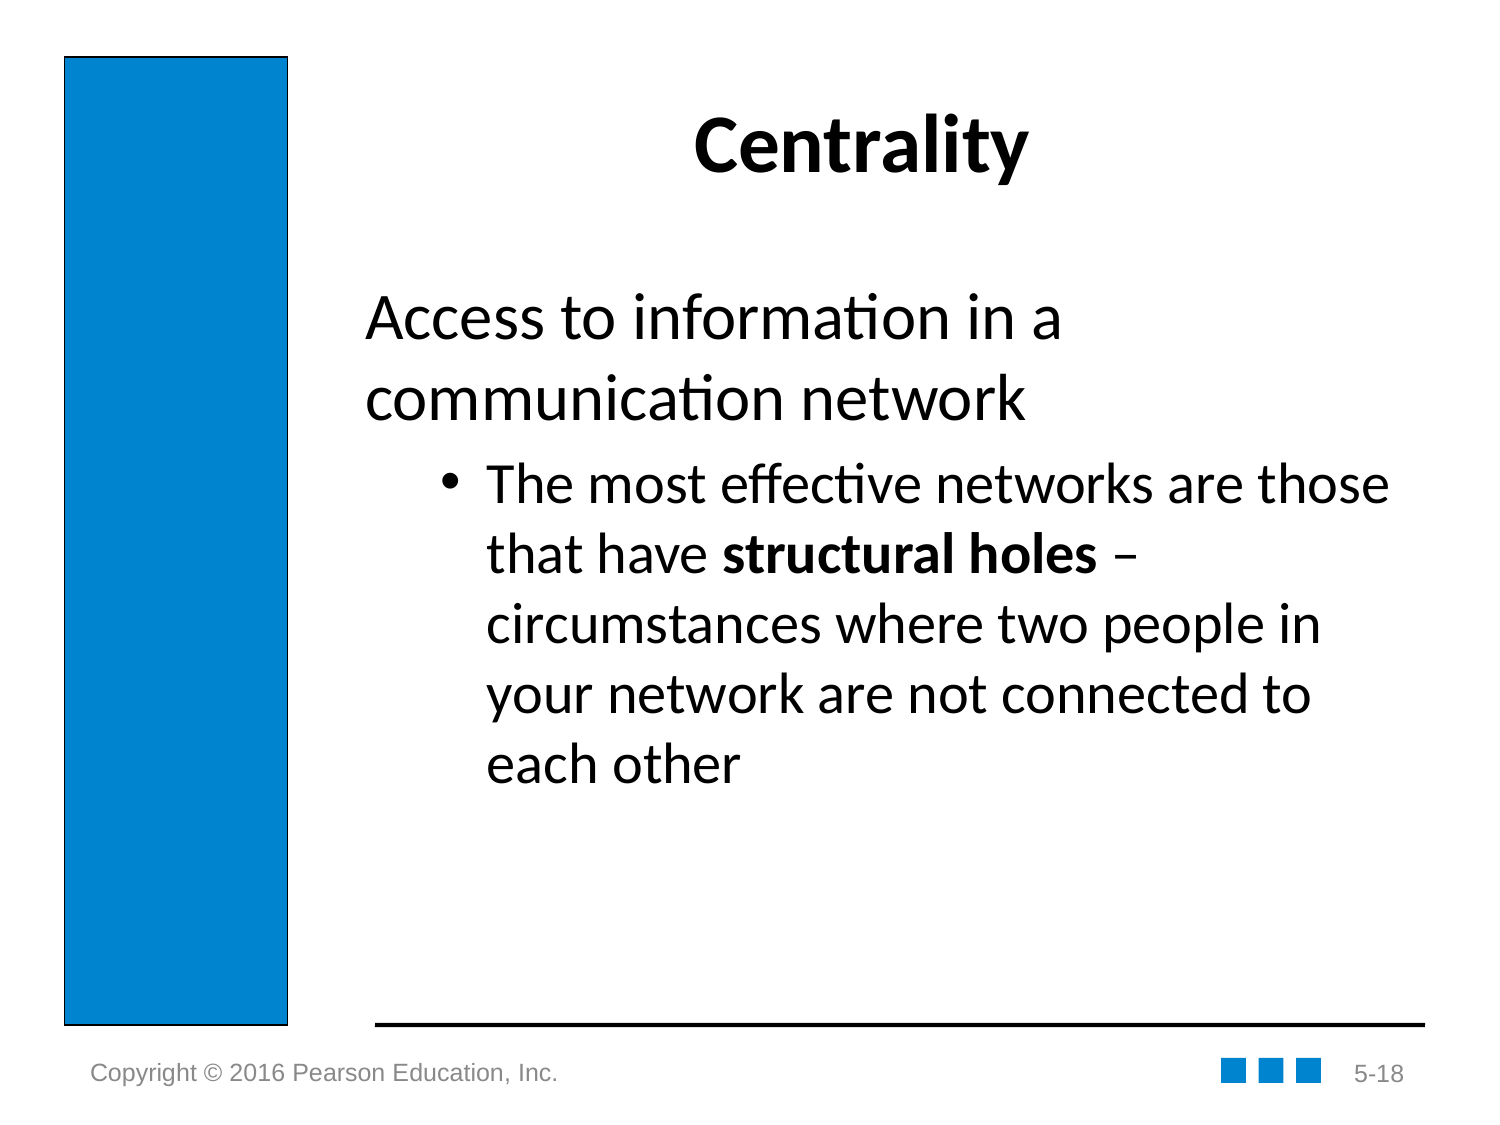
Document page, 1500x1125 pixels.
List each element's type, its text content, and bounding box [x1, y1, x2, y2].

text_box [1221, 1057, 1246, 1083]
text_box Copyright © 2016 Pearson Education, Inc. [75, 1055, 625, 1088]
text_box [1258, 1057, 1284, 1083]
list Access to information in a communication network The most effective networks are those that have structural holes – circumstances where two people in your network are not connected to each other [350, 265, 1425, 904]
title Centrality [300, 45, 1425, 233]
text_box [64, 56, 288, 1025]
text_box [1296, 1057, 1321, 1083]
text_box 5-18 [1333, 1050, 1425, 1095]
